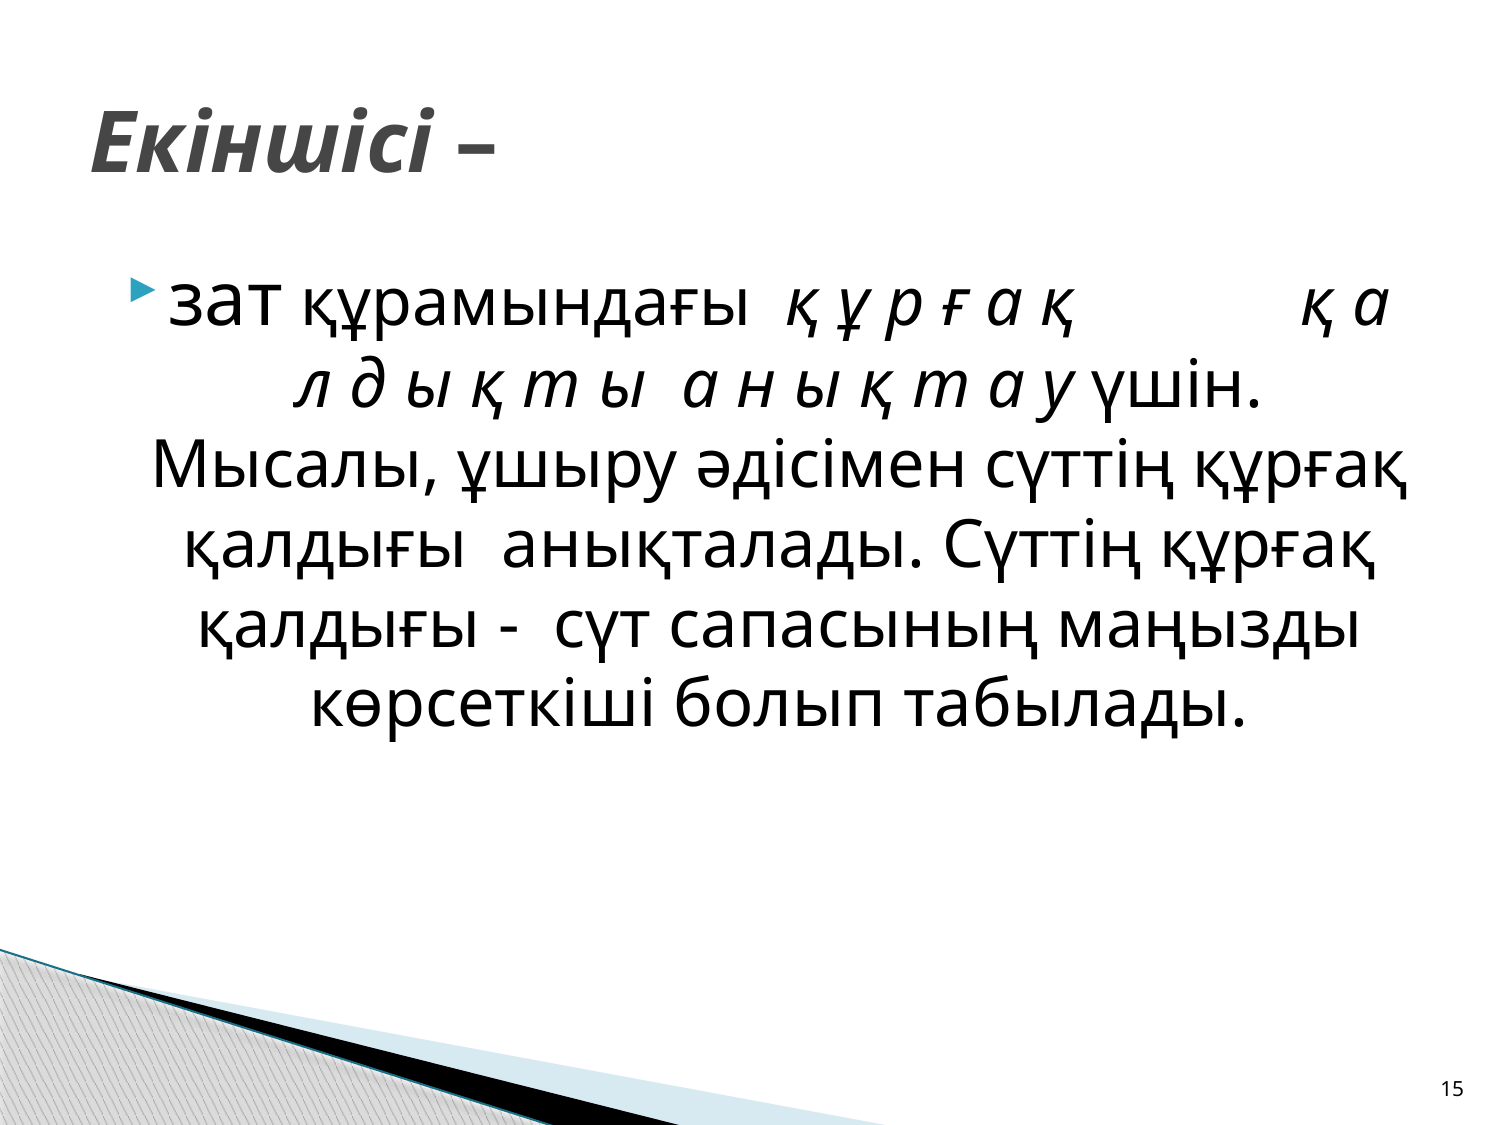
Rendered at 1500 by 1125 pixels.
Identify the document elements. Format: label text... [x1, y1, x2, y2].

title Екіншісі – [75, 45, 1425, 233]
slide_number 15 [1418, 1051, 1479, 1112]
list зат құрамындағы қ ұ р ғ а қ қ а л д ы қ т ы а н ы қ т а у үшін. Мысалы, ұшыру әдісімен сүттің құрғақ қалдығы анықталады. Сүттің құрғақ қалдығы - сүт сапасының маңызды көрсеткіші болып табылады. [74, 242, 1426, 986]
